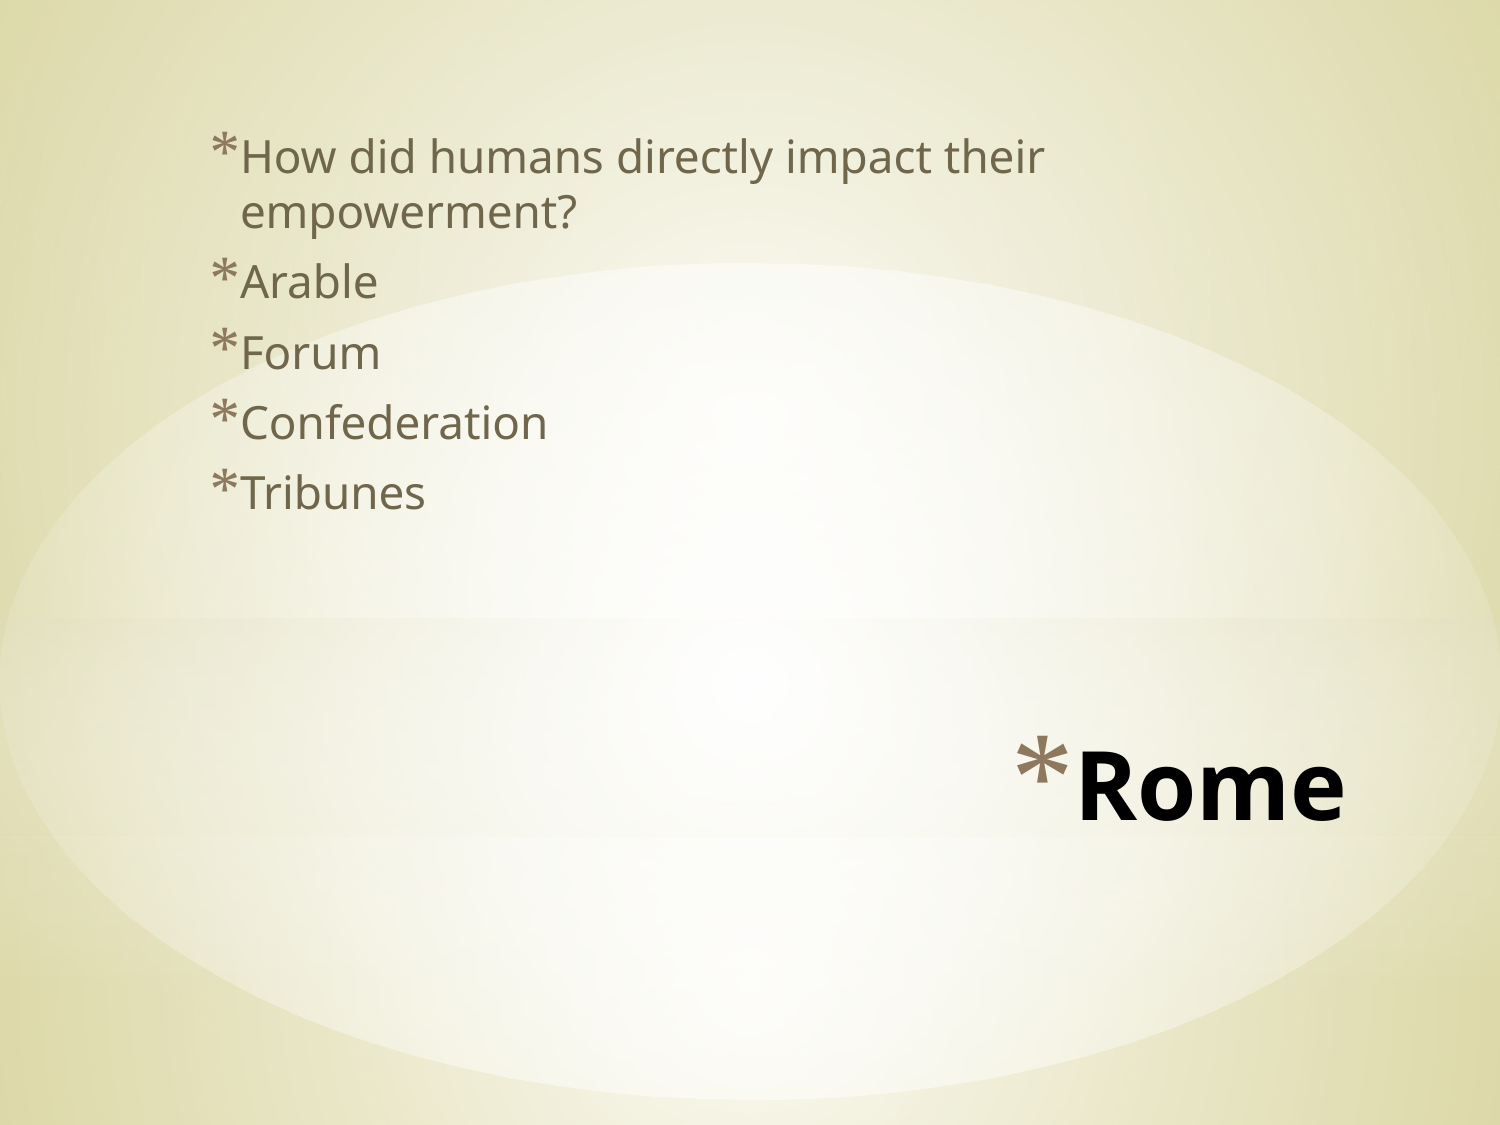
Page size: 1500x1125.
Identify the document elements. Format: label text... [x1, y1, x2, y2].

list How did humans directly impact their empowerment? Arable Forum Confederation Tribunes [187, 120, 1238, 690]
title Rome [294, 717, 1363, 905]
